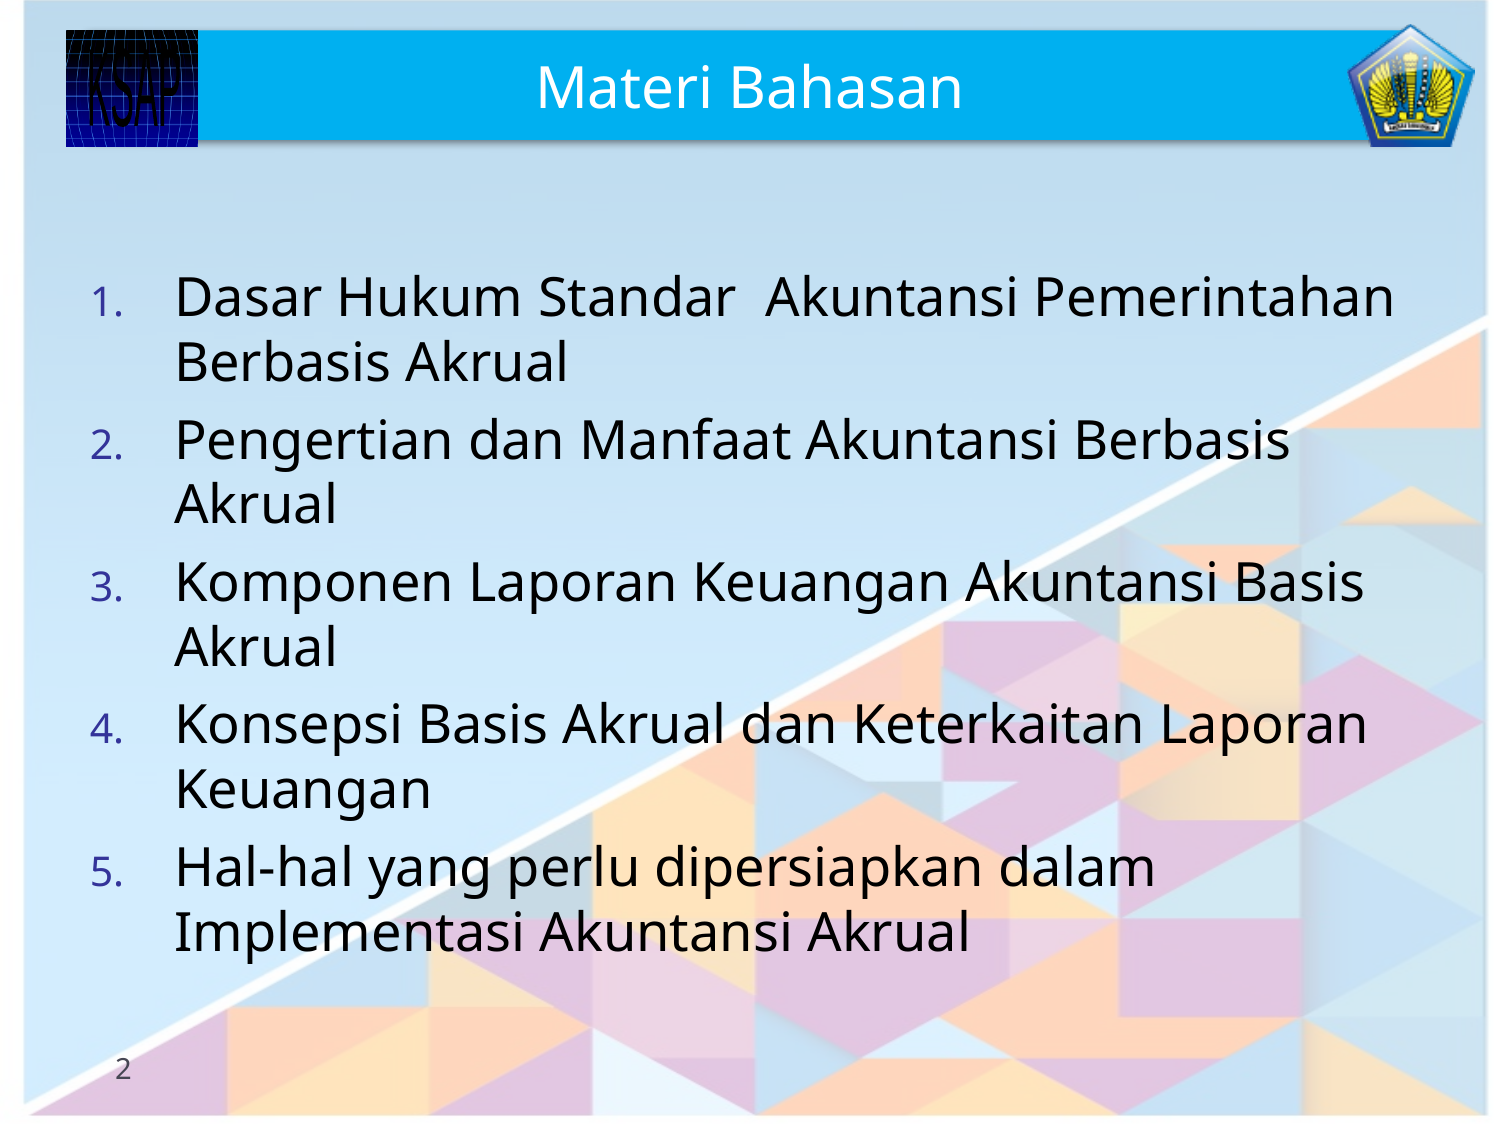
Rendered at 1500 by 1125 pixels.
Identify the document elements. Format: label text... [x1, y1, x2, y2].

slide_number 2 [100, 1042, 426, 1103]
picture [1347, 24, 1476, 148]
list Dasar Hukum Standar Akuntansi Pemerintahan Berbasis Akrual Pengertian dan Manfaat Akuntansi Berbasis Akrual Komponen Laporan Keuangan Akuntansi Basis Akrual Konsepsi Basis Akrual dan Keterkaitan Laporan Keuangan Hal-hal yang perlu dipersiapkan dalam Implementasi Akuntansi Akrual [75, 255, 1425, 976]
title Materi Bahasan [198, 30, 1342, 140]
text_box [65, 30, 198, 147]
